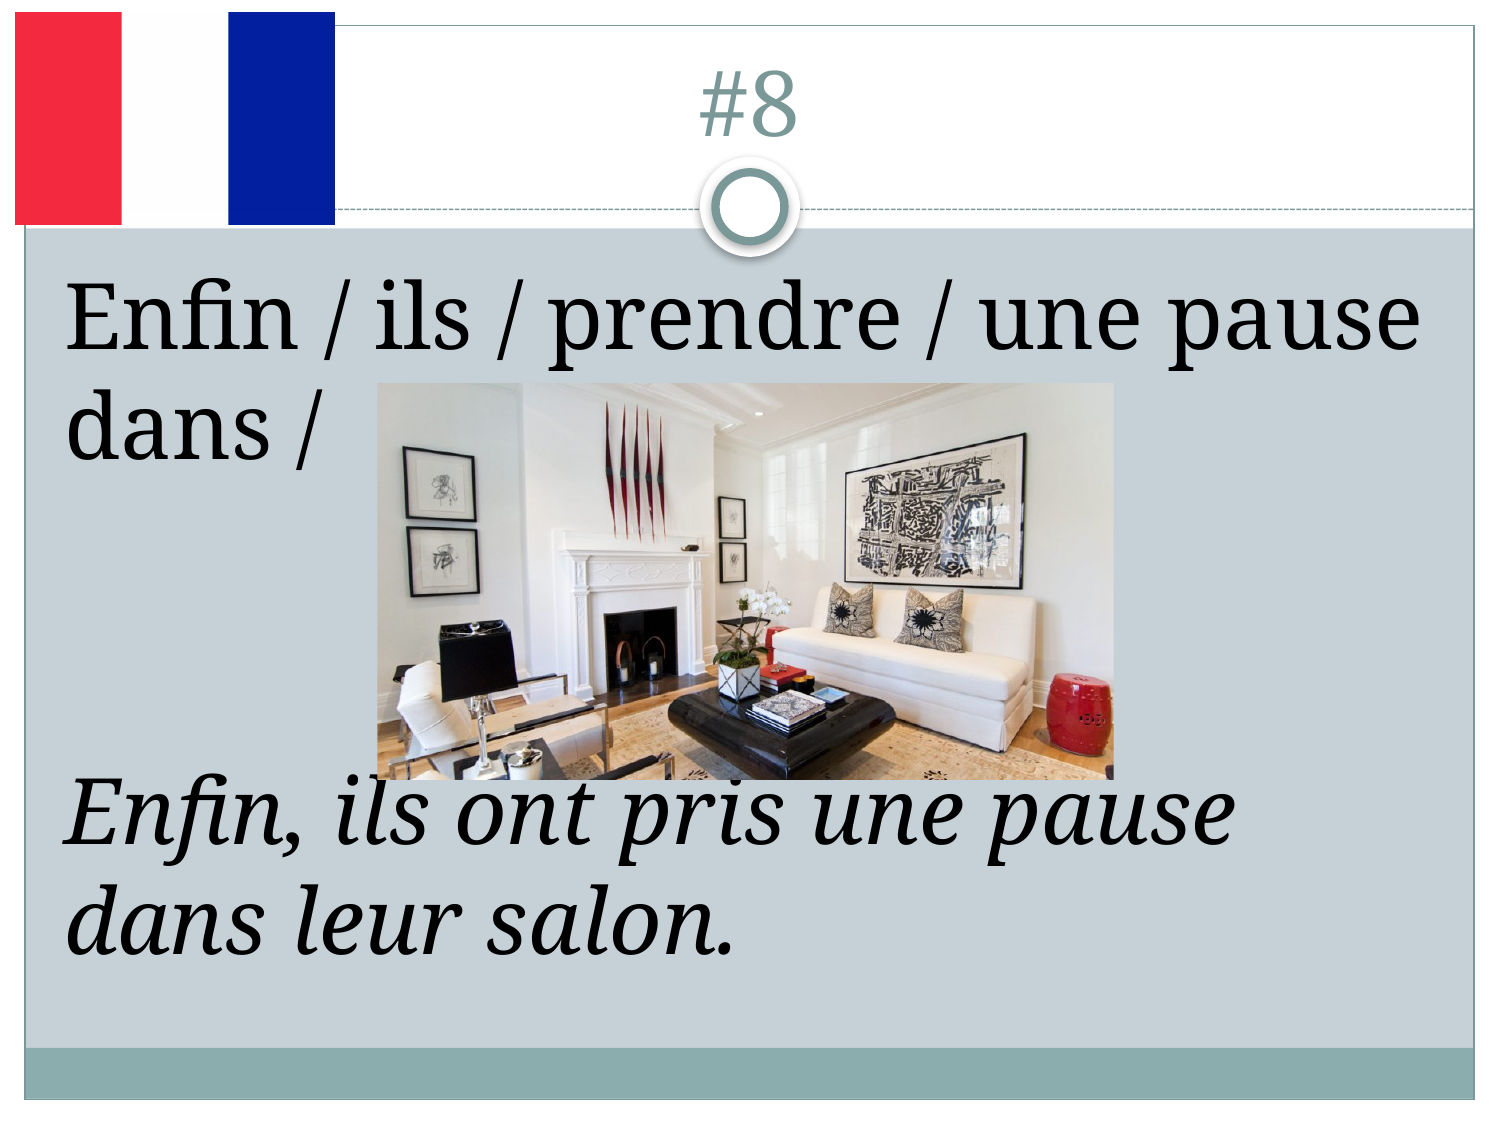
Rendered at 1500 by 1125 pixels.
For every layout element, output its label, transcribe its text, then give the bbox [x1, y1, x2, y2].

picture [15, 12, 335, 225]
title #8 [340, 37, 1450, 162]
list Enfin / ils / prendre / une pause dans / Enfin, ils ont pris une pause dans leur salon. [49, 250, 1473, 1001]
picture [377, 383, 1114, 780]
